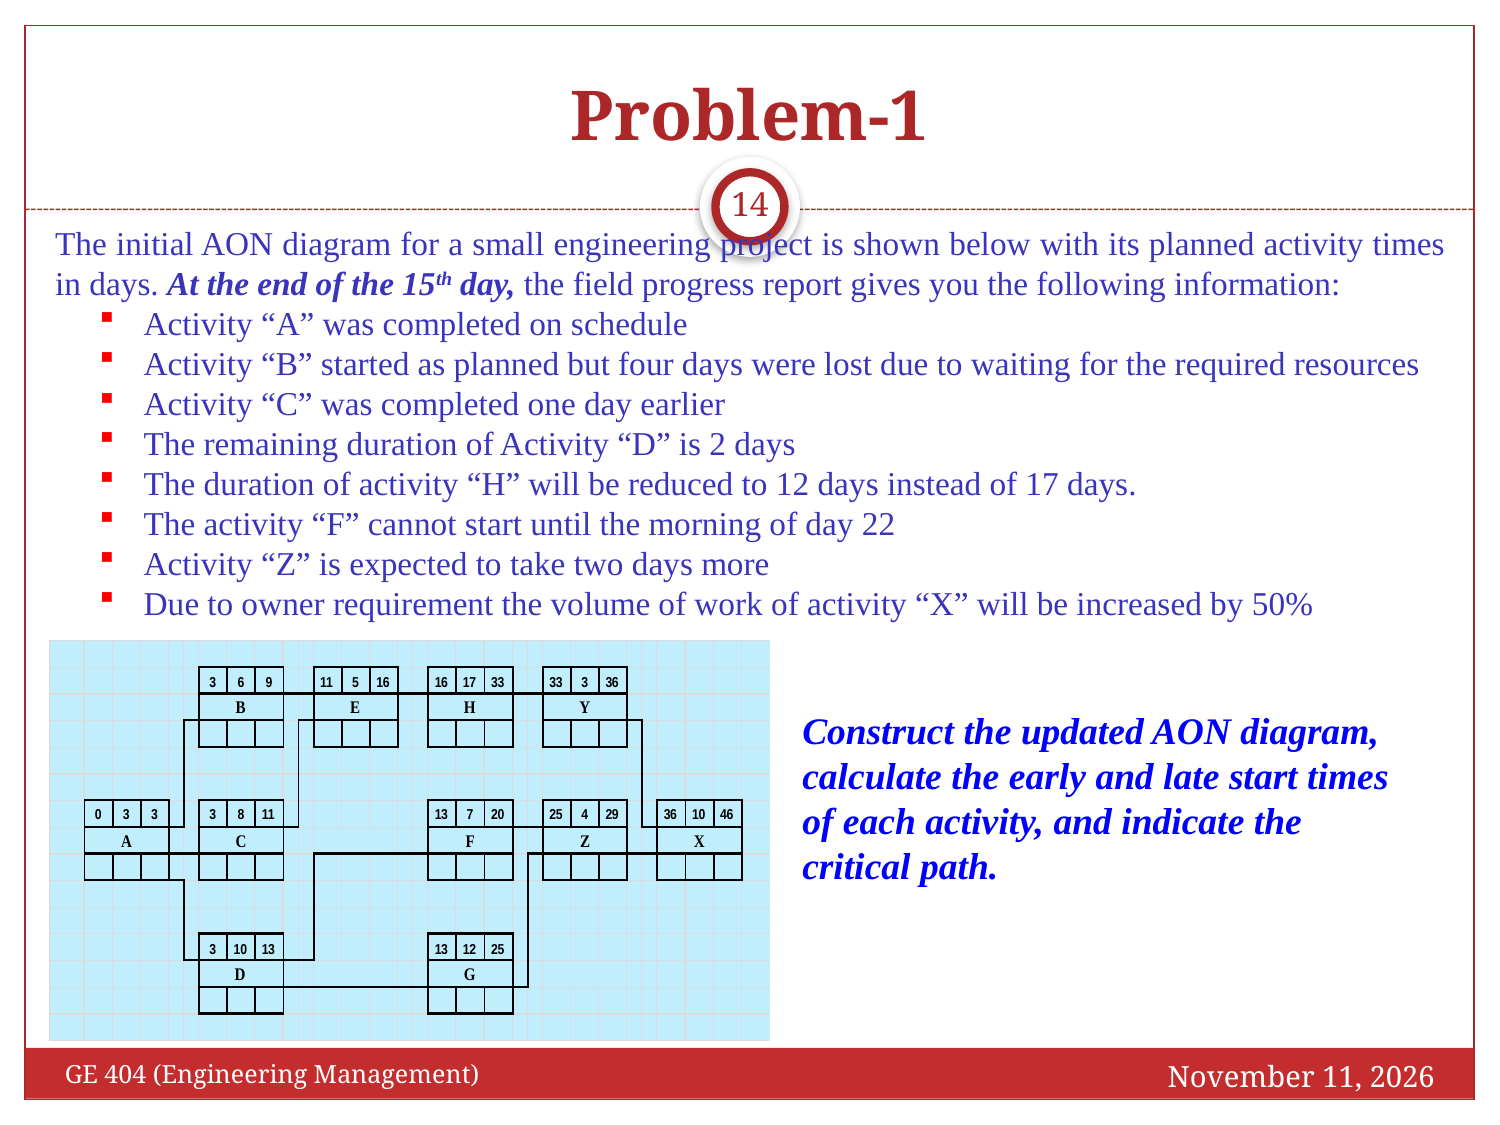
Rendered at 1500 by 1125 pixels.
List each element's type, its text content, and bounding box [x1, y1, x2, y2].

slide_number 14 [712, 169, 788, 215]
text_box Construct the updated AON diagram, calculate the early and late start times of each activity, and indicate the critical path. [787, 699, 1425, 895]
picture [48, 639, 770, 1042]
footer GE 404 (Engineering Management) [50, 1051, 638, 1112]
text_box The initial AON diagram for a small engineering project is shown below with its planned activity times in days. At the end of the 15th day, the field progress report gives you the following information: Activity “A” was completed on schedule Activity “B” started as planned but four days were lost due to waiting for the required resources Activity “C” was completed one day earlier The remaining duration of Activity “D” is 2 days The duration of activity “H” will be reduced to 12 days instead of 17 days. The activity “F” cannot start until the morning of day 22 Activity “Z” is expected to take two days more Due to owner requirement the volume of work of activity “X” will be increased by 50% [40, 215, 1463, 629]
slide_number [950, 1050, 1450, 1111]
title Problem-1 [49, 37, 1450, 162]
